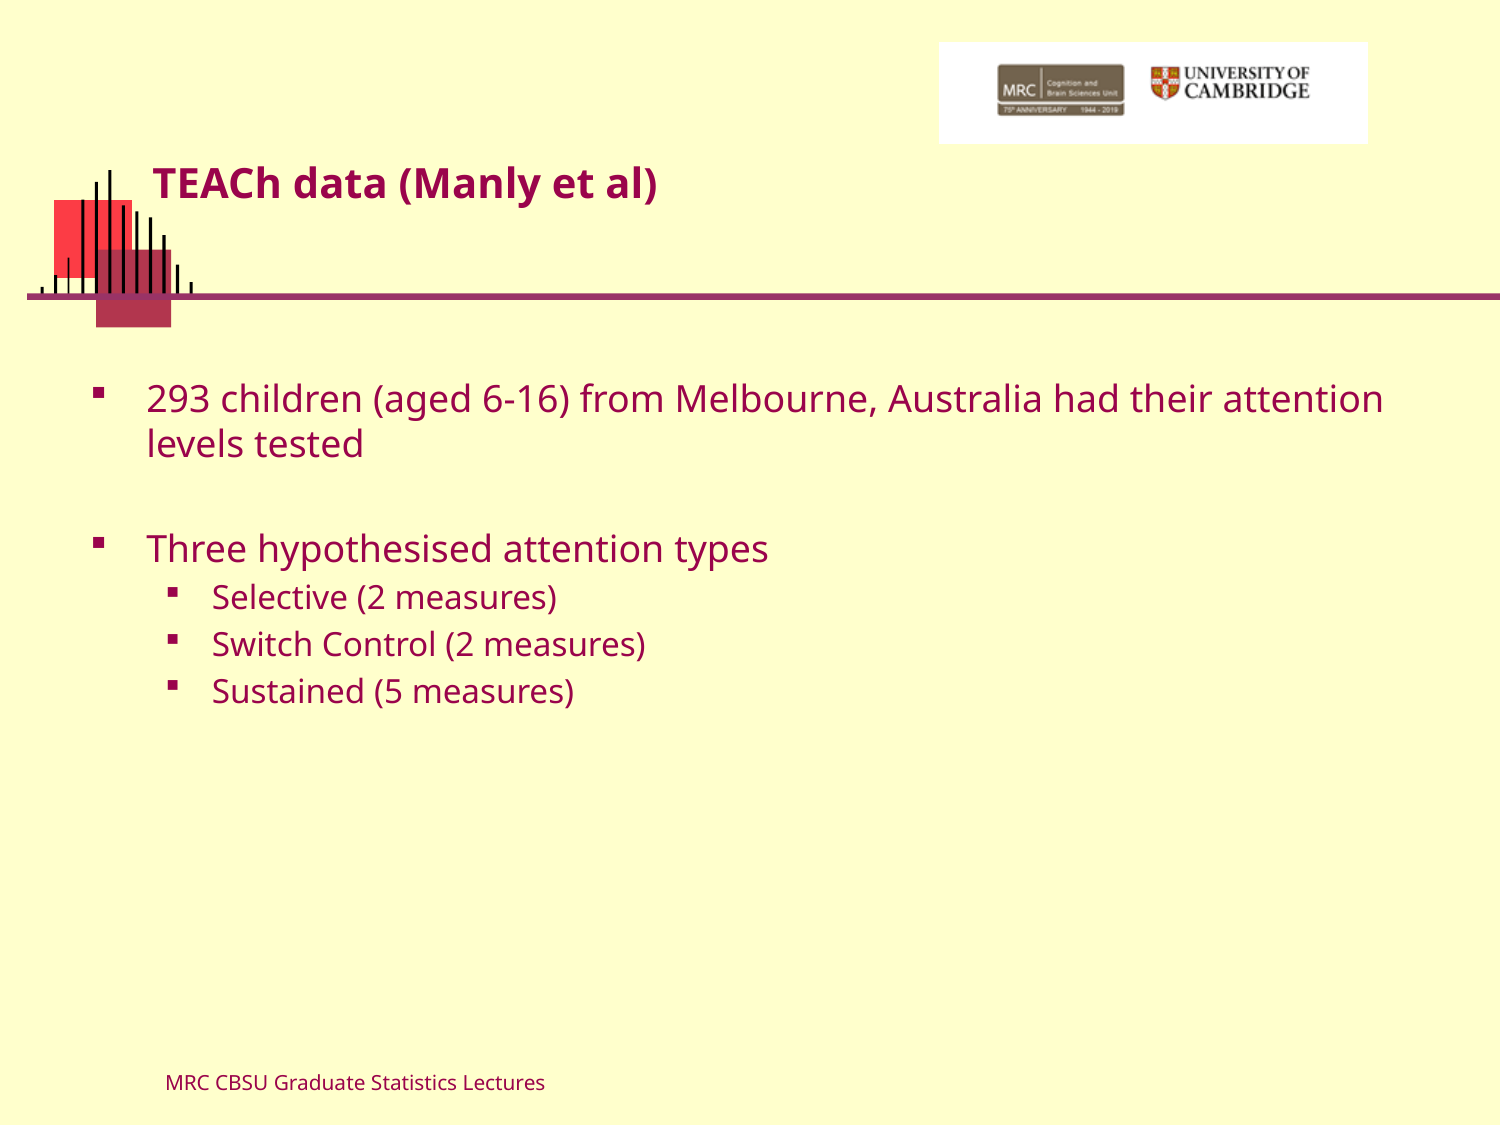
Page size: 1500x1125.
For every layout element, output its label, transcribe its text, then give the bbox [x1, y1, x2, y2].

title TEACh data (Manly et al) [137, 137, 988, 233]
list 293 children (aged 6-16) from Melbourne, Australia had their attention levels tested Three hypothesised attention types Selective (2 measures) Switch Control (2 measures) Sustained (5 measures) [75, 262, 1425, 1038]
picture [939, 42, 1368, 144]
footer MRC CBSU Graduate Statistics Lectures [149, 1062, 988, 1101]
